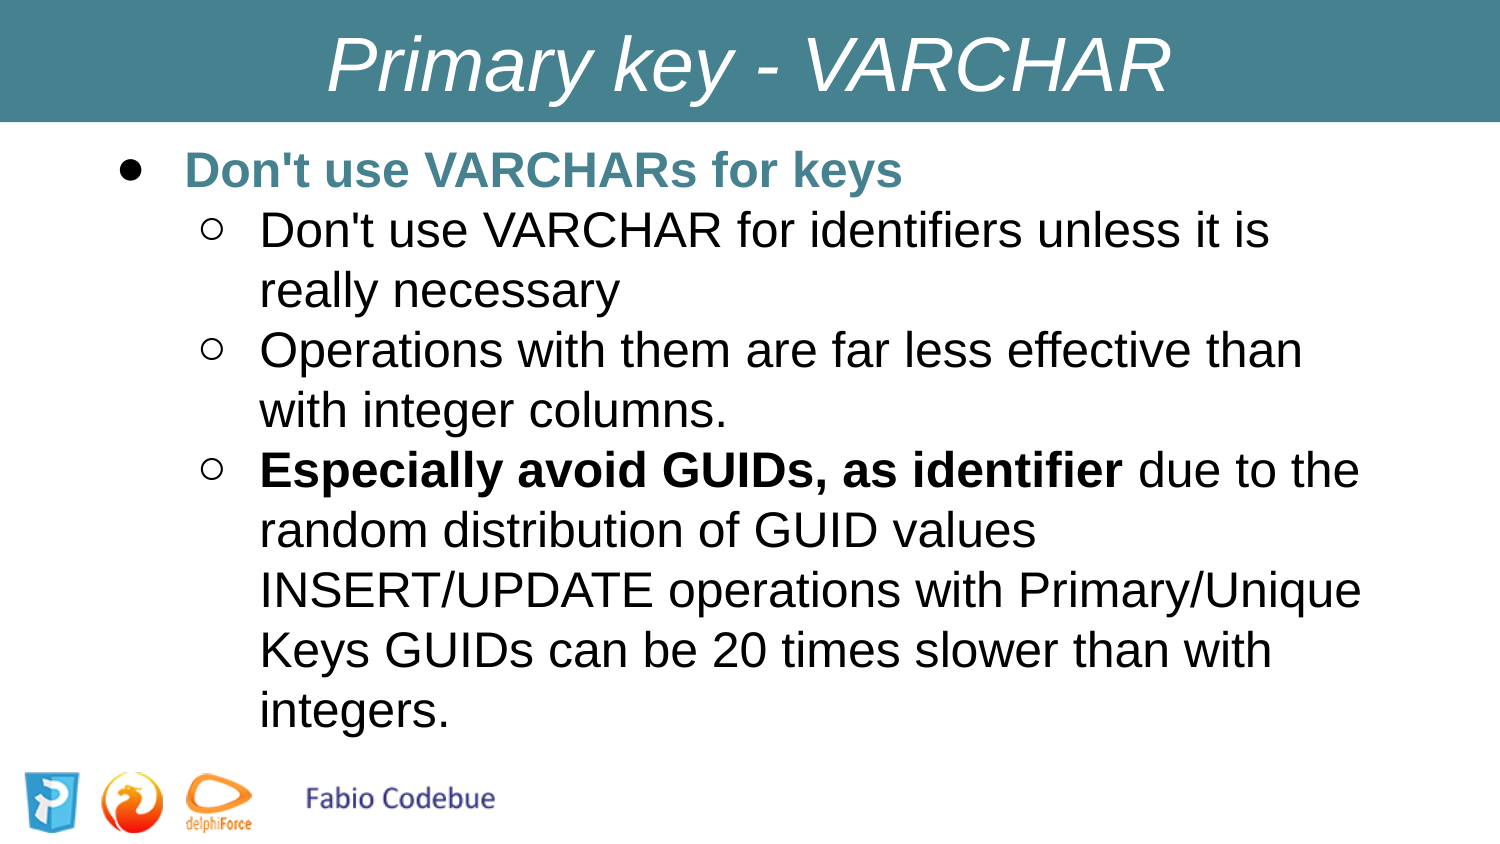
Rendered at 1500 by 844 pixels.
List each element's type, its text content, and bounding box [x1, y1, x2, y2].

picture [0, 123, 1500, 844]
text_box Primary key - VARCHAR [0, 0, 1500, 123]
list Don't use VARCHARs for keys Don't use VARCHAR for identifiers unless it is really necessary Operations with them are far less effective than with integer columns. Especially avoid GUIDs, as identifier due to the random distribution of GUID values INSERT/UPDATE operations with Primary/Unique Keys GUIDs can be 20 times slower than with integers. [94, 123, 1389, 738]
